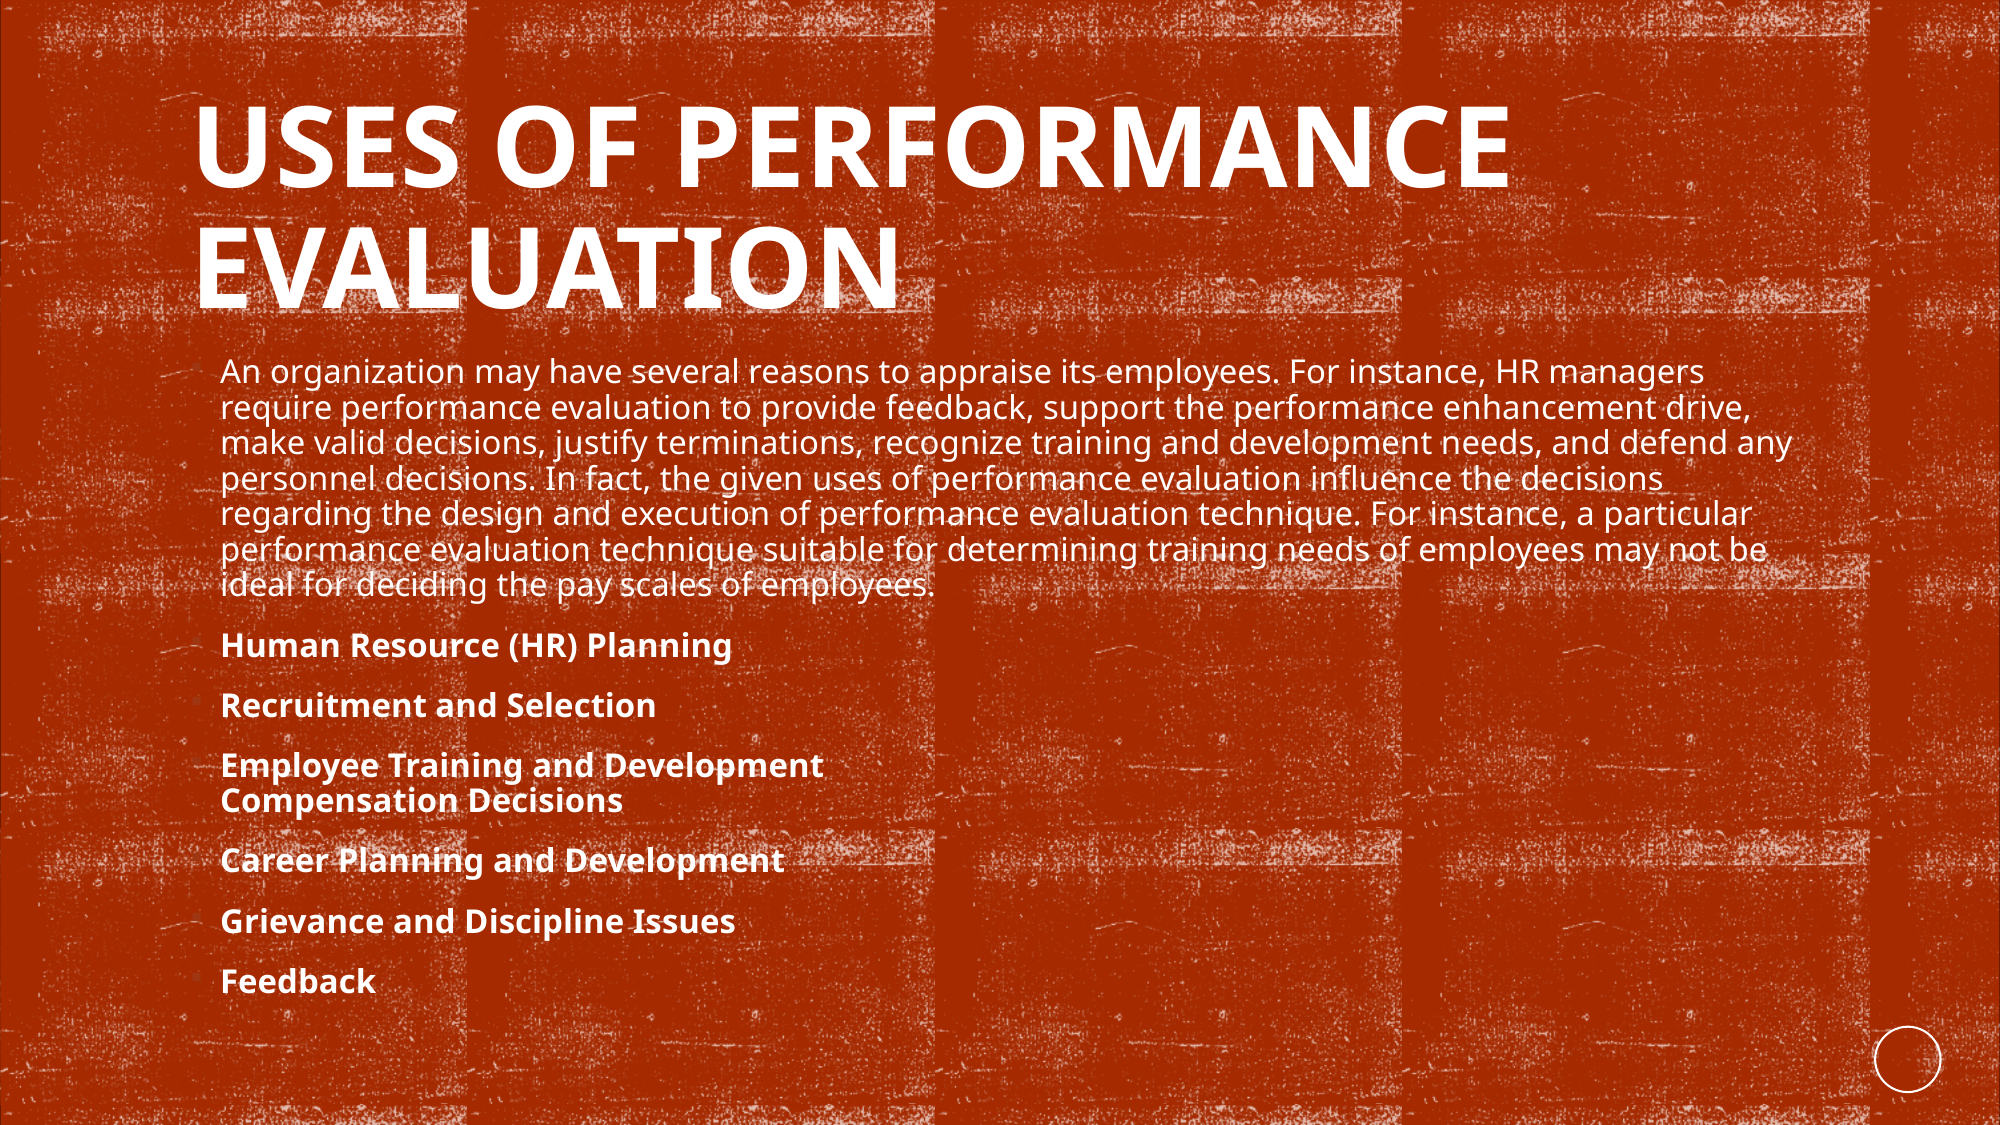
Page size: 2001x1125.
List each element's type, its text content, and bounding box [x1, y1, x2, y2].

text_box [1875, 1026, 1941, 1093]
text_box [1870, 1021, 1946, 1097]
text_box [0, 0, 2000, 1125]
title Uses of Performance Evaluation [175, 79, 1826, 344]
list An organization may have several reasons to appraise its employees. For instance, HR managers require performance evaluation to provide feedback, support the performance enhancement drive, make valid decisions, justify terminations, recognize training and development needs, and defend any personnel decisions. In fact, the given uses of performance evaluation influence the decisions regarding the design and execution of performance evaluation technique. For instance, a particular performance evaluation technique suitable for determining training needs of employees may not be ideal for deciding the pay scales of employees. Human Resource (HR) Planning Recruitment and Selection Employee Training and Development Compensation Decisions Career Planning and Development Grievance and Discipline Issues Feedback [175, 348, 1826, 1013]
